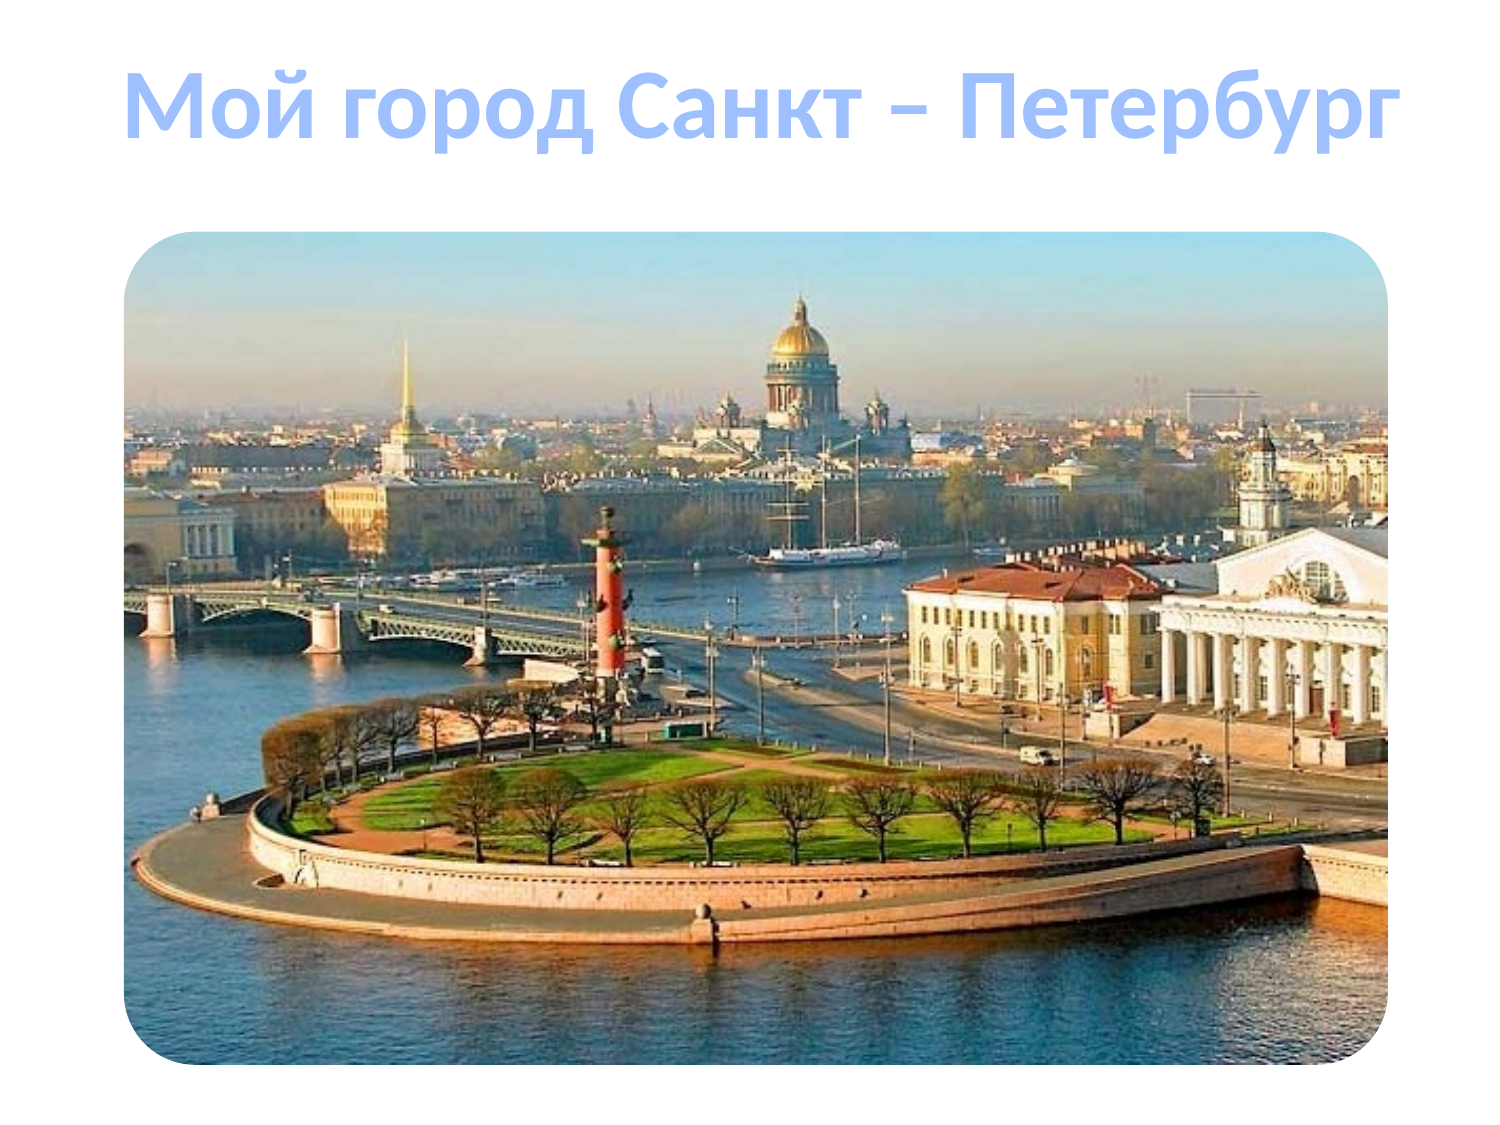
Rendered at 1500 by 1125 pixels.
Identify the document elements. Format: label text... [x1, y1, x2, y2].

picture [123, 231, 1389, 1066]
text_box Мой город Санкт – Петербург [76, 30, 1447, 166]
